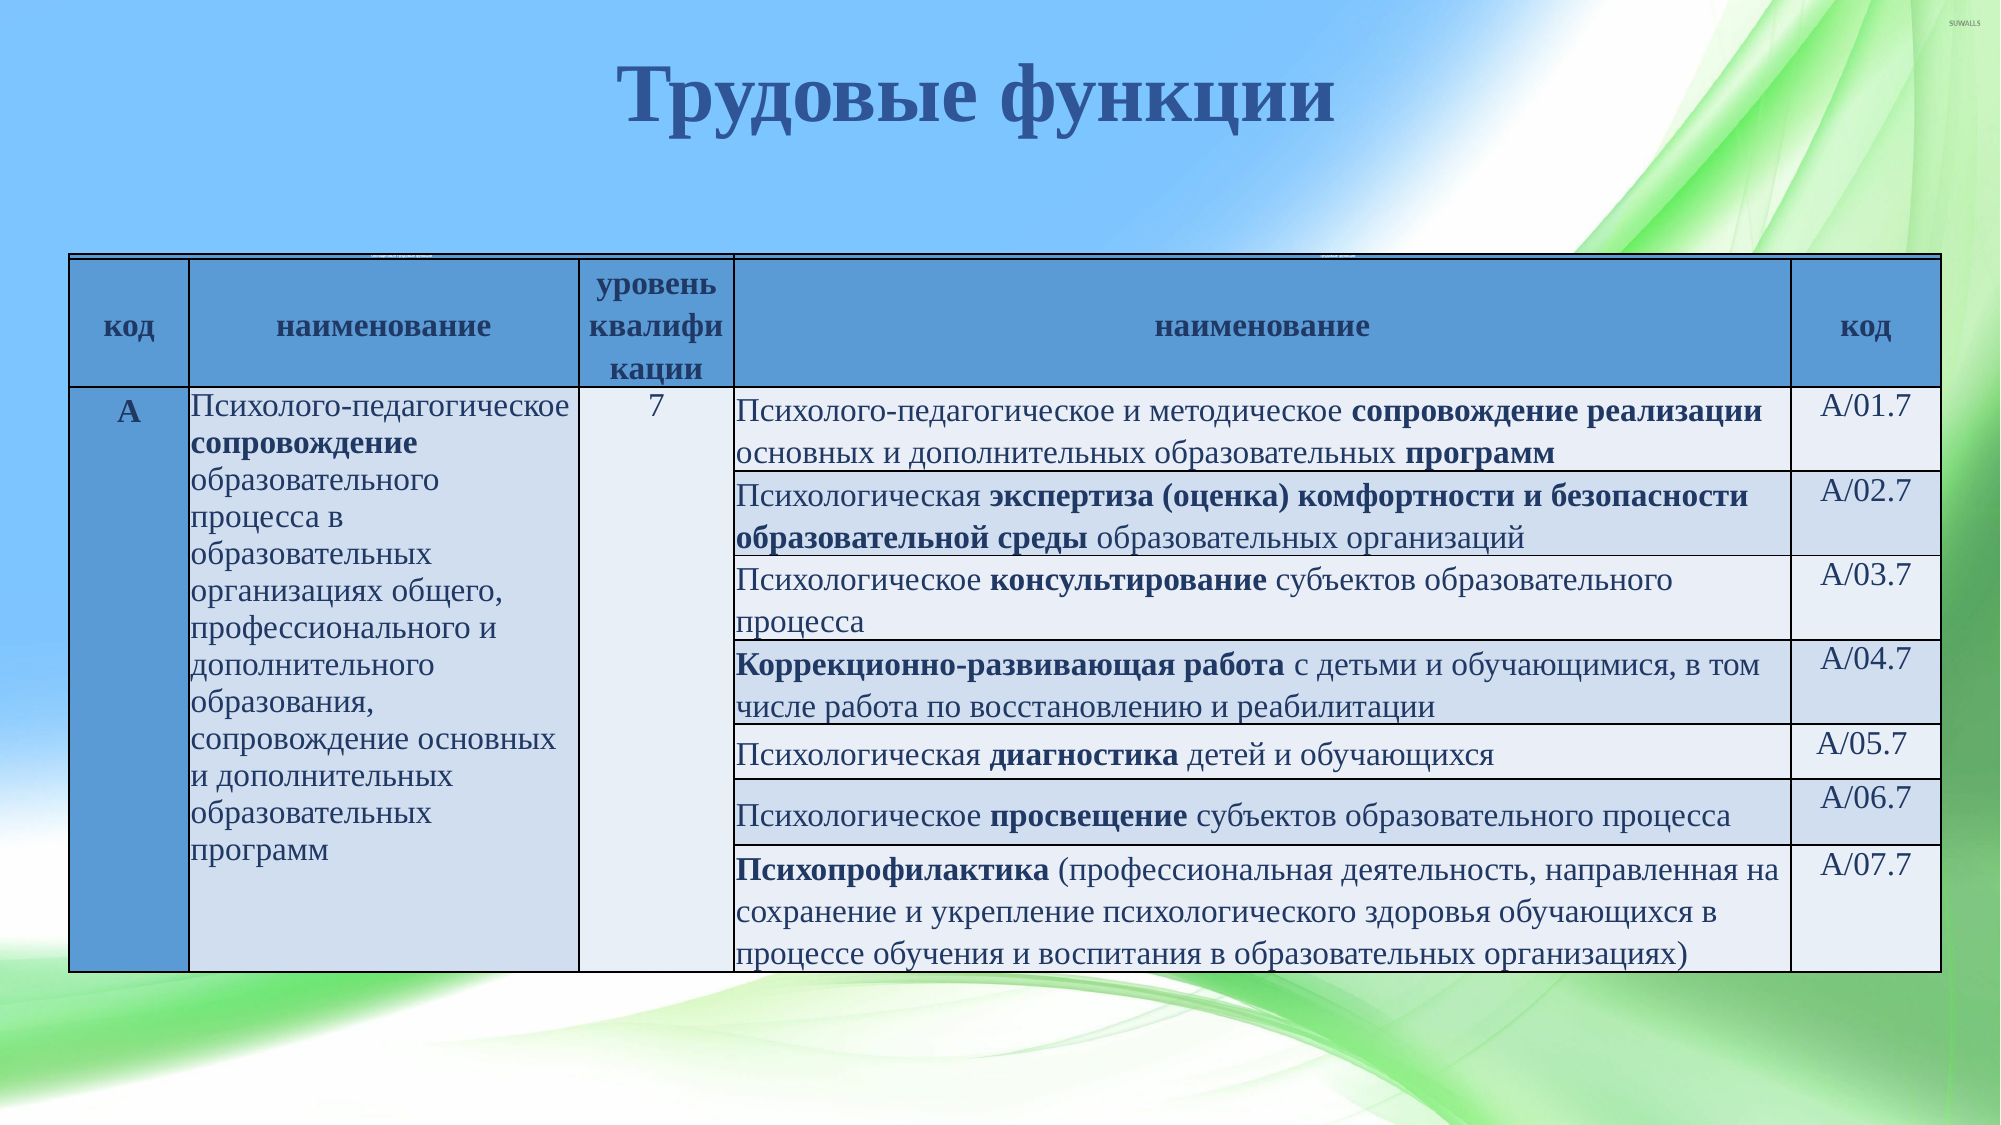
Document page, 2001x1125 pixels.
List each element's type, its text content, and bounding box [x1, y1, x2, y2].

table_cell Психолого-педагогическое сопровождение образовательного процесса в образовательных организациях общего, профессионального и дополнительного образования, сопровождение основных и дополнительных образовательных программ [190, 388, 578, 971]
table_cell A/05.7 [1792, 725, 1940, 778]
table_cell Психопрофилактика (профессиональная деятельность, направленная на сохранение и укрепление психологического здоровья обучающихся в процессе обучения и воспитания в образовательных организациях) [735, 846, 1790, 971]
table_cell A/04.7 [1792, 641, 1940, 723]
table_cell A/02.7 [1792, 472, 1940, 555]
table_cell Психологическая диагностика детей и обучающихся [735, 725, 1790, 778]
table_cell код [1792, 260, 1940, 386]
picture [0, 0, 2001, 1125]
table_cell уровень квалификации [580, 260, 733, 386]
table_cell A/07.7 [1792, 846, 1940, 971]
table_cell Психологическая экспертиза (оценка) комфортности и безопасности образовательной среды образовательных организаций [735, 472, 1790, 555]
table_cell A/06.7 [1792, 780, 1940, 844]
table_cell Коррекционно-развивающая работа с детьми и обучающимися, в том числе работа по восстановлению и реабилитации [735, 641, 1790, 723]
table_cell Психологическое консультирование субъектов образовательного процесса [735, 556, 1790, 639]
table_cell код [70, 260, 188, 386]
table_cell A [70, 388, 188, 971]
table_cell наименование [735, 260, 1790, 386]
table_cell Психолого-педагогическое и методическое сопровождение реализации основных и дополнительных образовательных программ [735, 388, 1790, 470]
table_cell Психологическое просвещение субъектов образовательного процесса [735, 780, 1790, 844]
title Трудовые функции [114, 42, 1840, 147]
table_cell A/01.7 [1792, 388, 1940, 470]
table_cell 7 [580, 388, 733, 971]
table_cell наименование [190, 260, 578, 386]
table_cell A/03.7 [1792, 556, 1940, 639]
